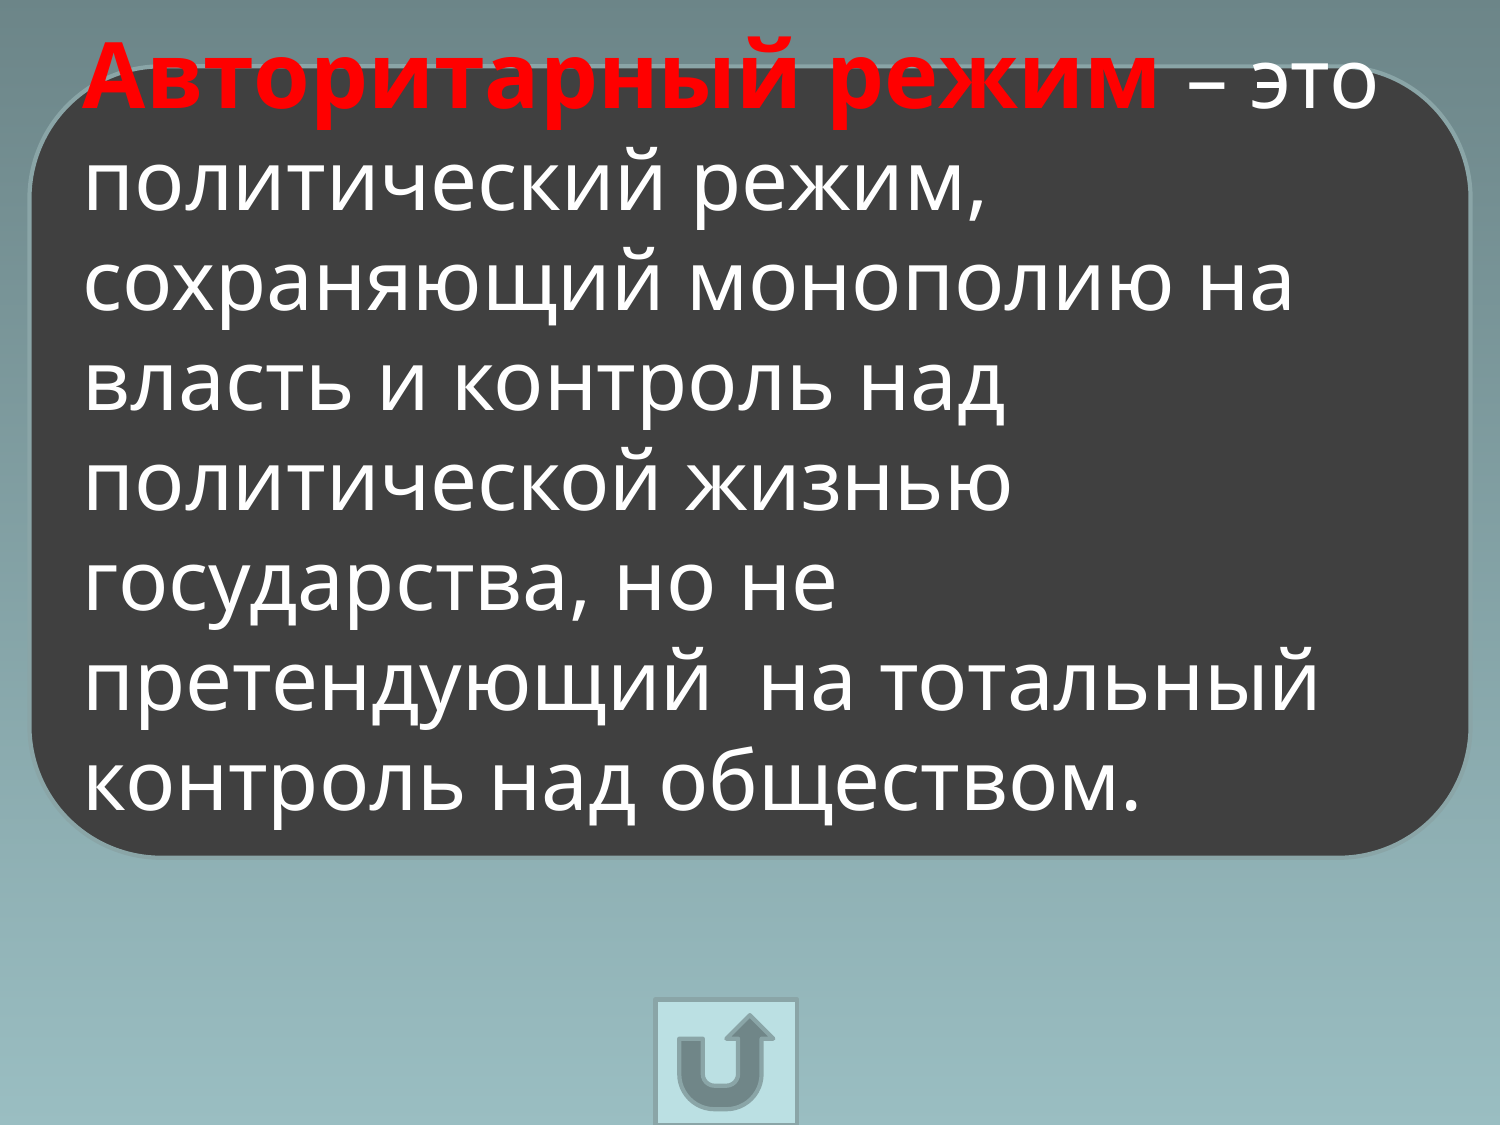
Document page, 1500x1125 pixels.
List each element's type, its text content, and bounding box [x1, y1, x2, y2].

text_box [653, 997, 799, 1125]
text_box Авторитарный режим – это политический режим, сохраняющий монополию на власть и контроль над политической жизнью государства, но не претендующий на тотальный контроль над обществом. [27, 64, 1473, 860]
